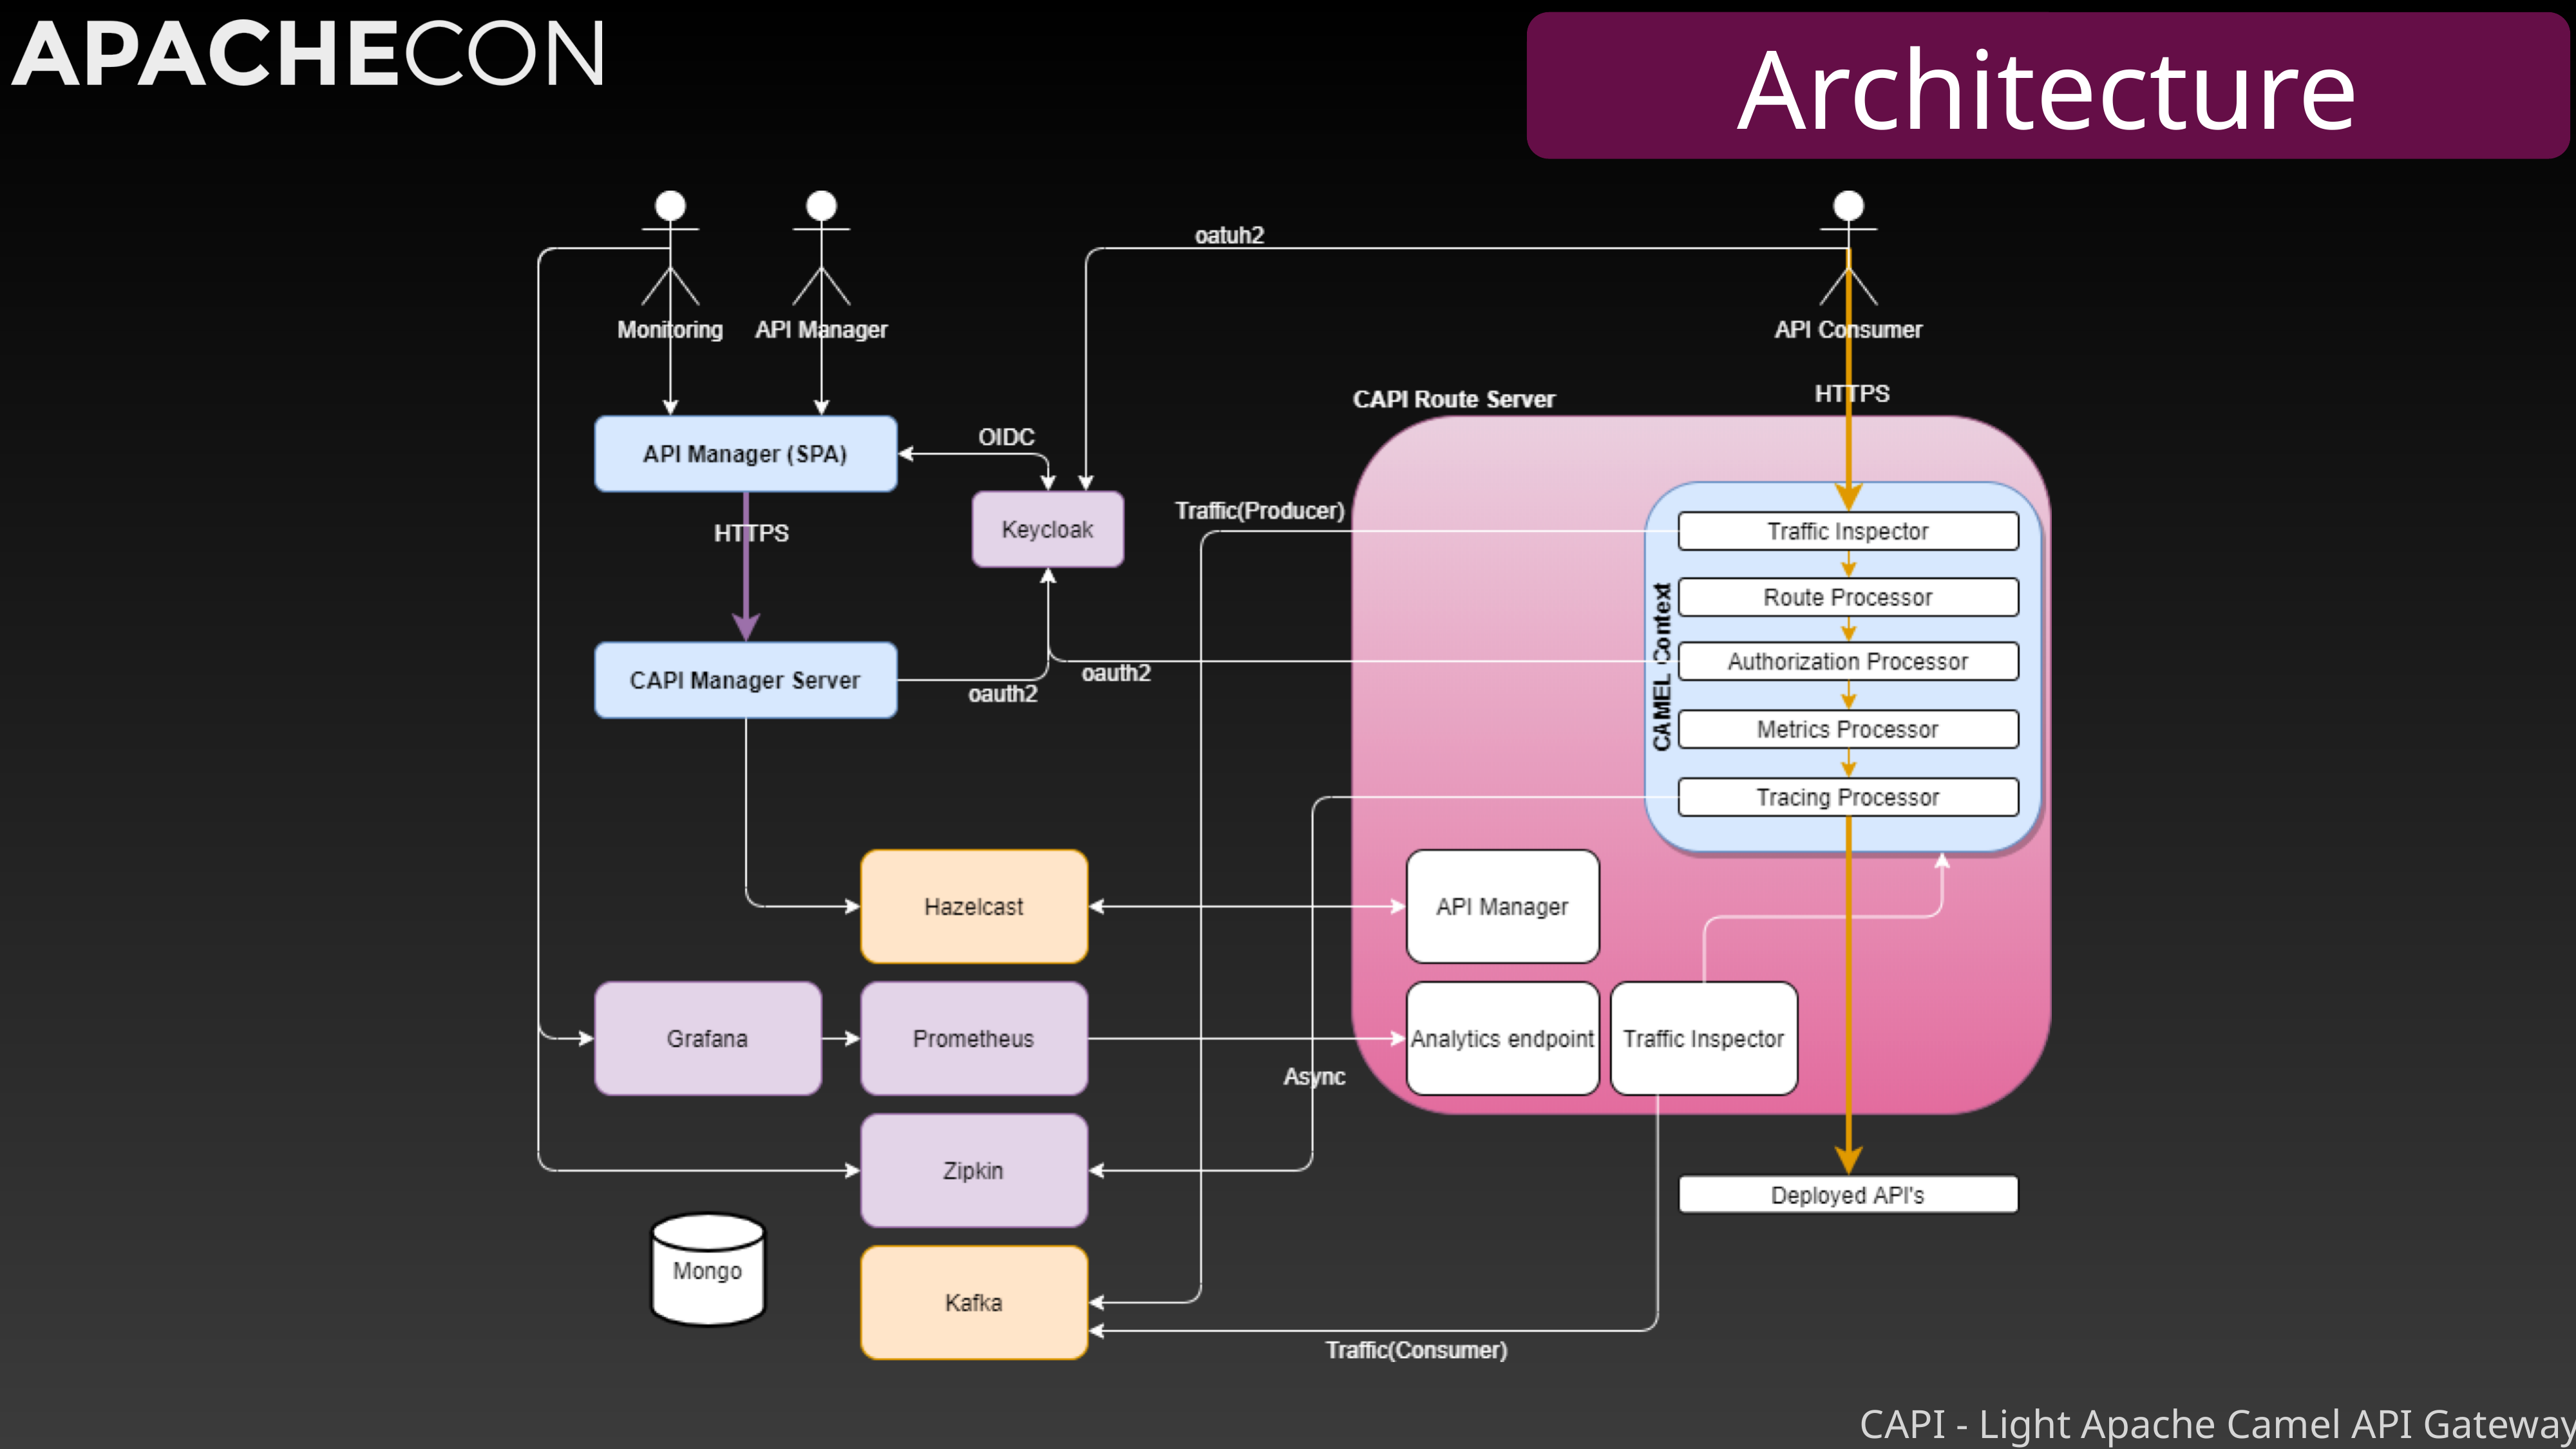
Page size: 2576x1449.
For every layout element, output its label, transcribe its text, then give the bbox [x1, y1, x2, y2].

text_box Architecture [1526, 12, 2571, 159]
picture [524, 191, 2052, 1362]
subtitle CAPI - Light Apache Camel API Gateway [1066, 1394, 2576, 1449]
picture [11, 19, 602, 86]
